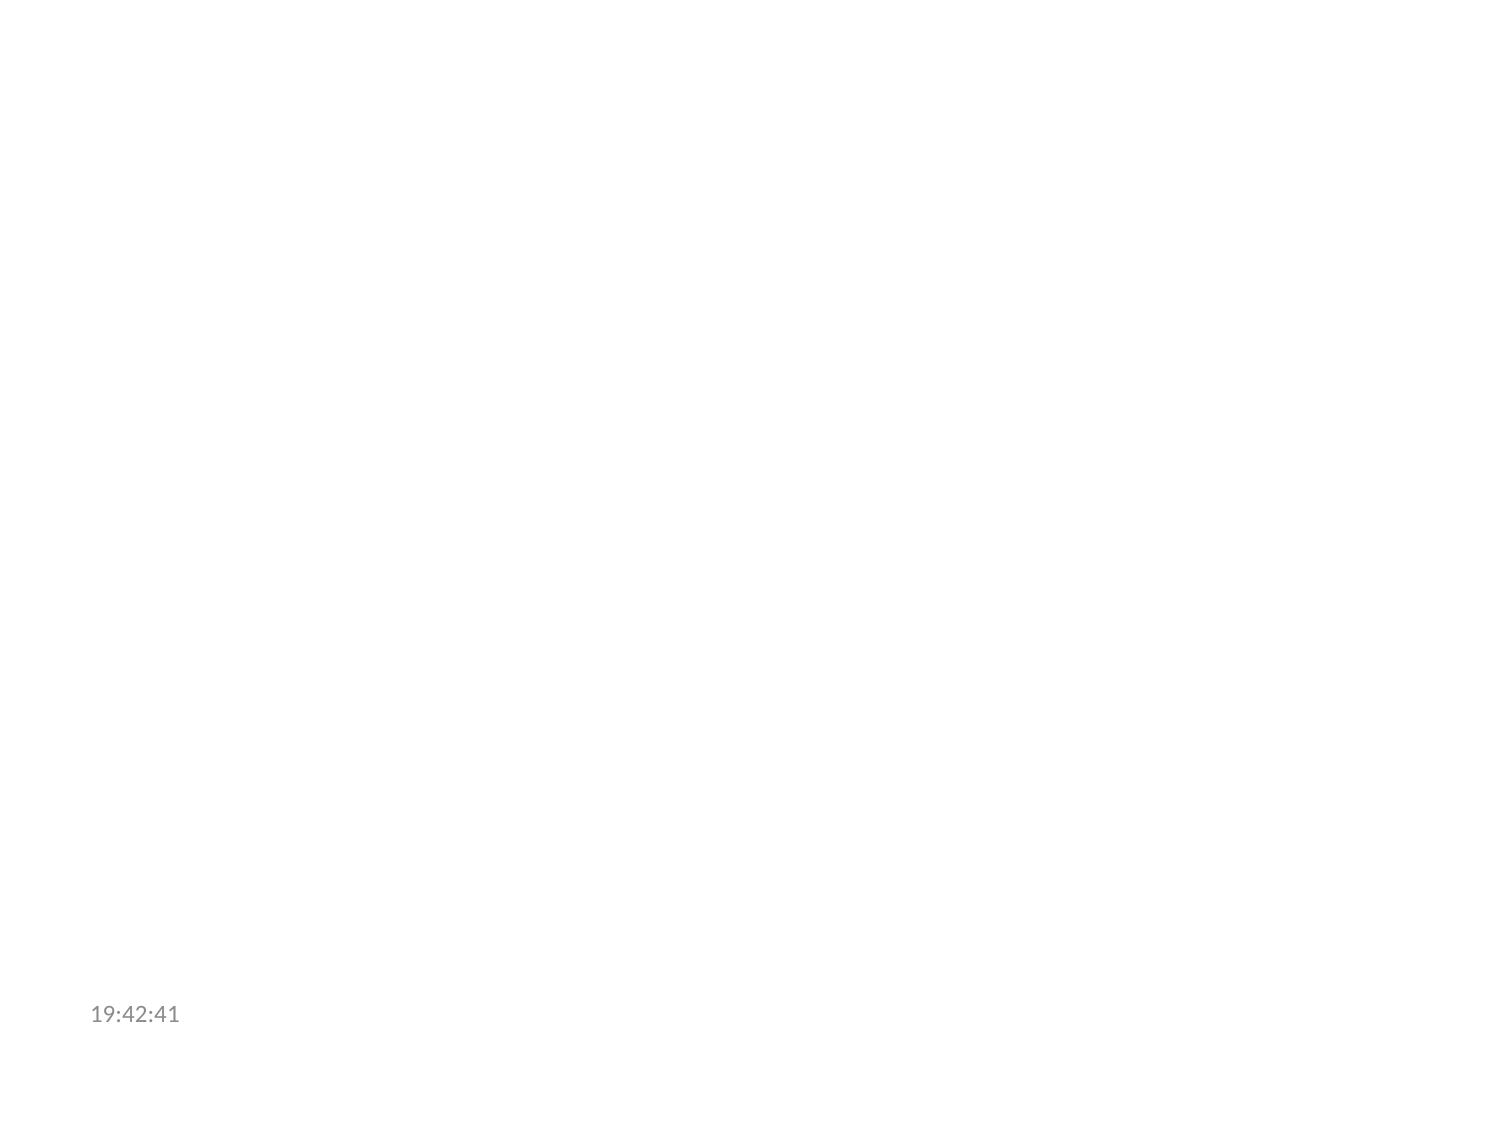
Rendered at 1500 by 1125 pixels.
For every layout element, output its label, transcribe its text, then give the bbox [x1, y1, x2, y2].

text_box 15:35:09 [75, 982, 425, 1043]
